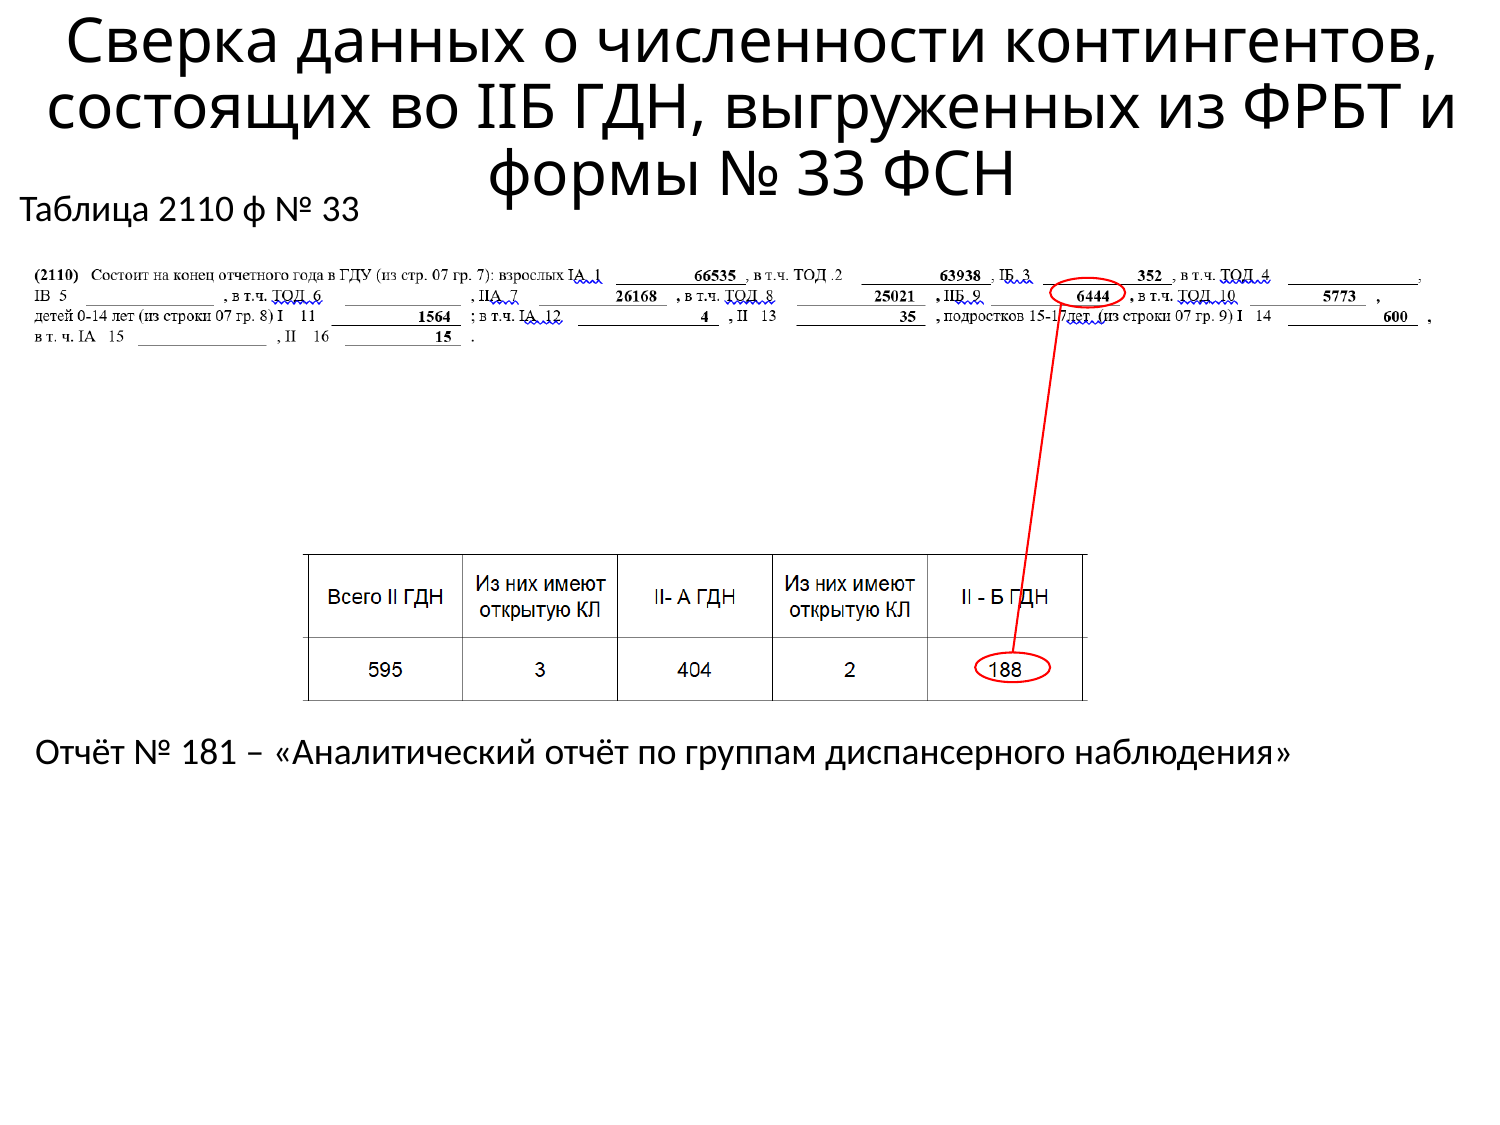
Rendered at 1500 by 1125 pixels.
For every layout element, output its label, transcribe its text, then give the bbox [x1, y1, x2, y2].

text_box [302, 548, 1088, 709]
text_box Отчёт № 181 – «Аналитический отчёт по группам диспансерного наблюдения» [20, 719, 1454, 780]
text_box Таблица 2110 ф № 33 [4, 176, 1438, 237]
title Сверка данных о численности контингентов, состоящих во IIБ ГДН, выгруженных из ФРБТ и формы № 33 ФСН [4, 0, 1500, 218]
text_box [1012, 303, 1062, 653]
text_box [27, 265, 1438, 360]
